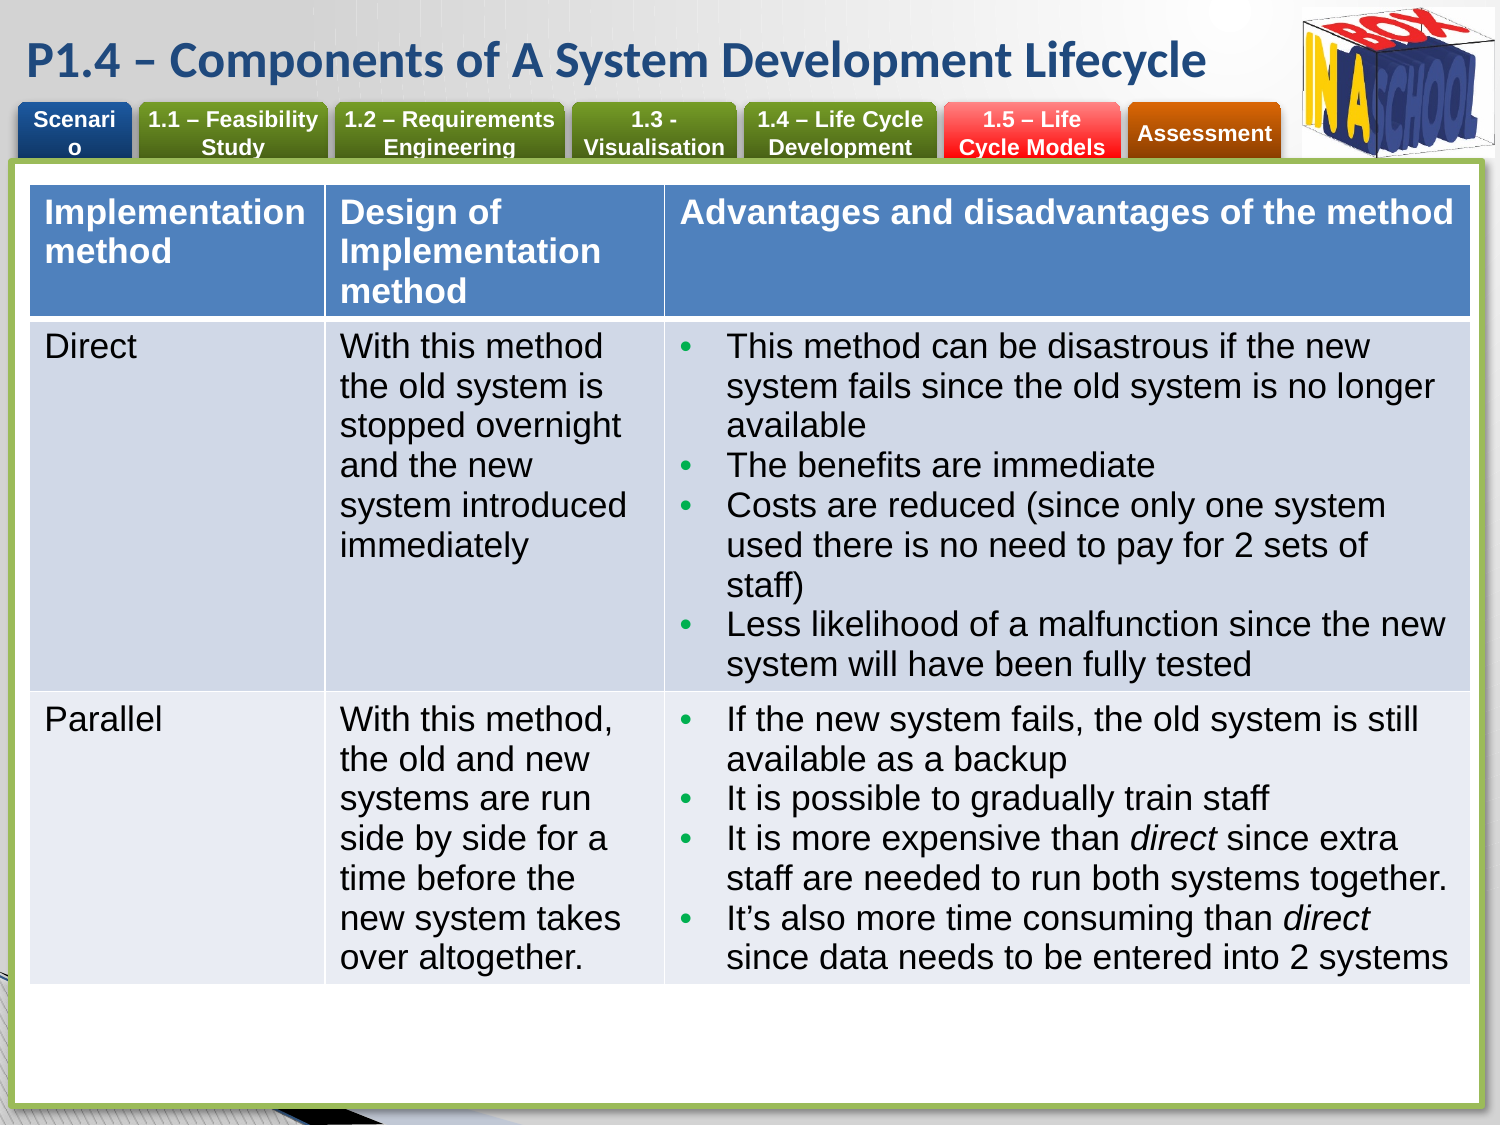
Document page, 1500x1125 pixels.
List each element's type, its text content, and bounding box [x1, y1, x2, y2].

title P1.4 – Components of A System Development Lifecycle [11, 11, 1270, 102]
table_cell With this method, the old and new systems are run side by side for a time before the new system takes over altogether. [326, 692, 664, 984]
table_header Advantages and disadvantages of the method [665, 185, 1470, 316]
picture [281, 1114, 303, 1125]
table_cell If the new system fails, the old system is still available as a backup It is possible to gradually train staff It is more expensive than direct since extra staff are needed to run both systems together. It’s also more time consuming than direct since data needs to be entered into 2 systems [665, 692, 1470, 984]
table_cell This method can be disastrous if the new system fails since the old system is no longer available The benefits are immediate Costs are reduced (since only one system used there is no need to pay for 2 sets of staff) Less likelihood of a malfunction since the new system will have been fully tested [665, 322, 1470, 691]
table_cell Direct [30, 322, 324, 691]
table_cell With this method the old system is stopped overnight and the new system introduced immediately [326, 322, 664, 691]
picture [1302, 7, 1495, 158]
table_header Implementation method [30, 185, 324, 316]
table_cell Parallel [30, 692, 324, 984]
table_header Design of Implementation method [326, 185, 664, 316]
